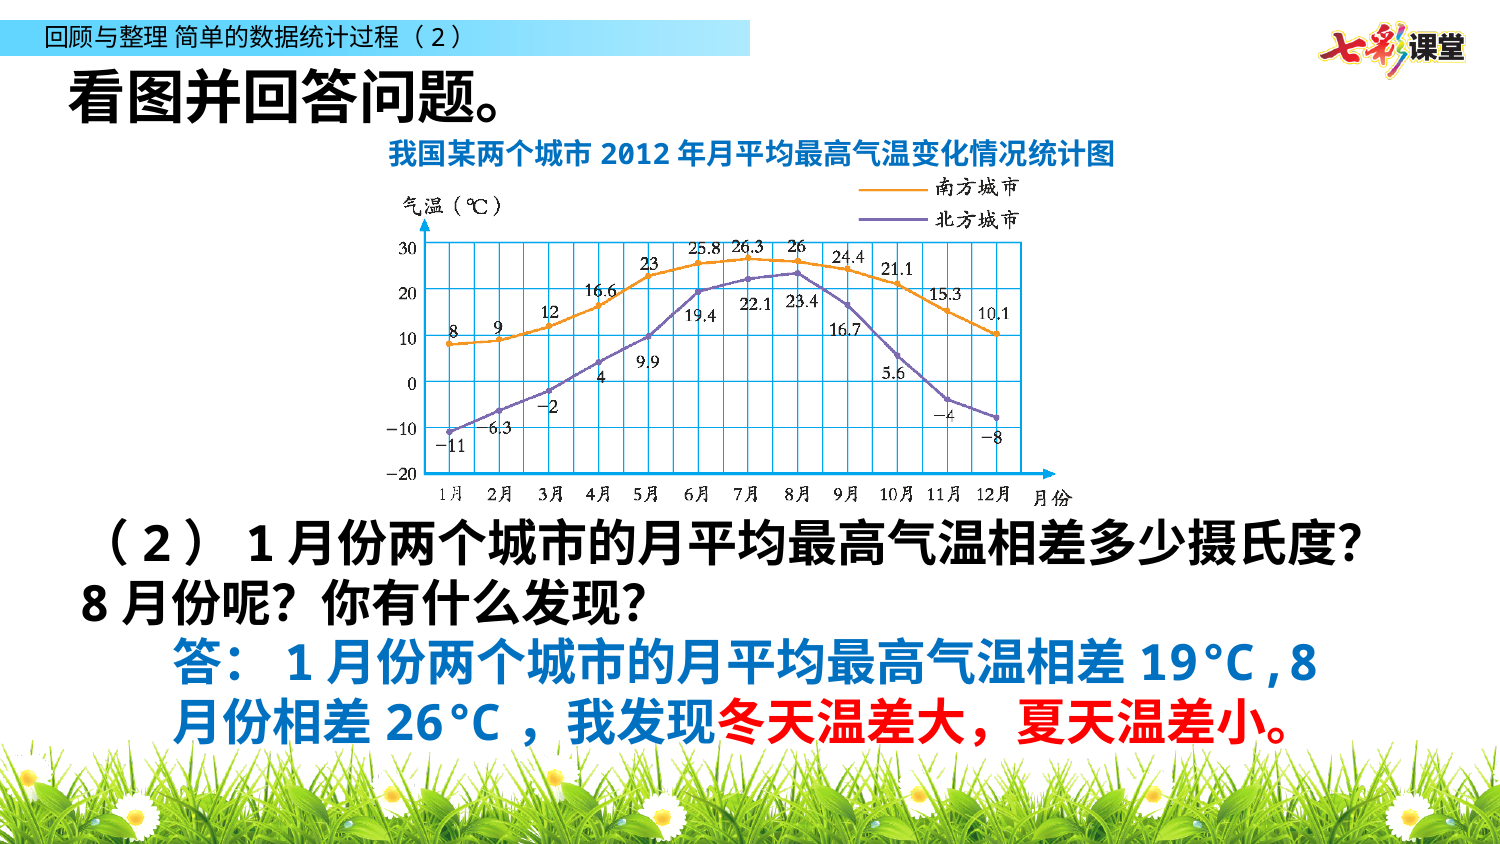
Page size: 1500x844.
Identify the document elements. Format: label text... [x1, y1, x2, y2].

text_box 看图并回答问题。 [53, 52, 573, 138]
picture [0, 740, 1500, 844]
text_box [373, 127, 1353, 506]
picture [1316, 20, 1468, 80]
text_box （2）1月份两个城市的月平均最高气温相差多少摄氏度？8月份呢？你有什么发现？ [64, 504, 1436, 640]
text_box 答：1月份两个城市的月平均最高气温相差19℃,8月份相差26℃，我发现冬天温差大，夏天温差小。 [157, 622, 1353, 758]
